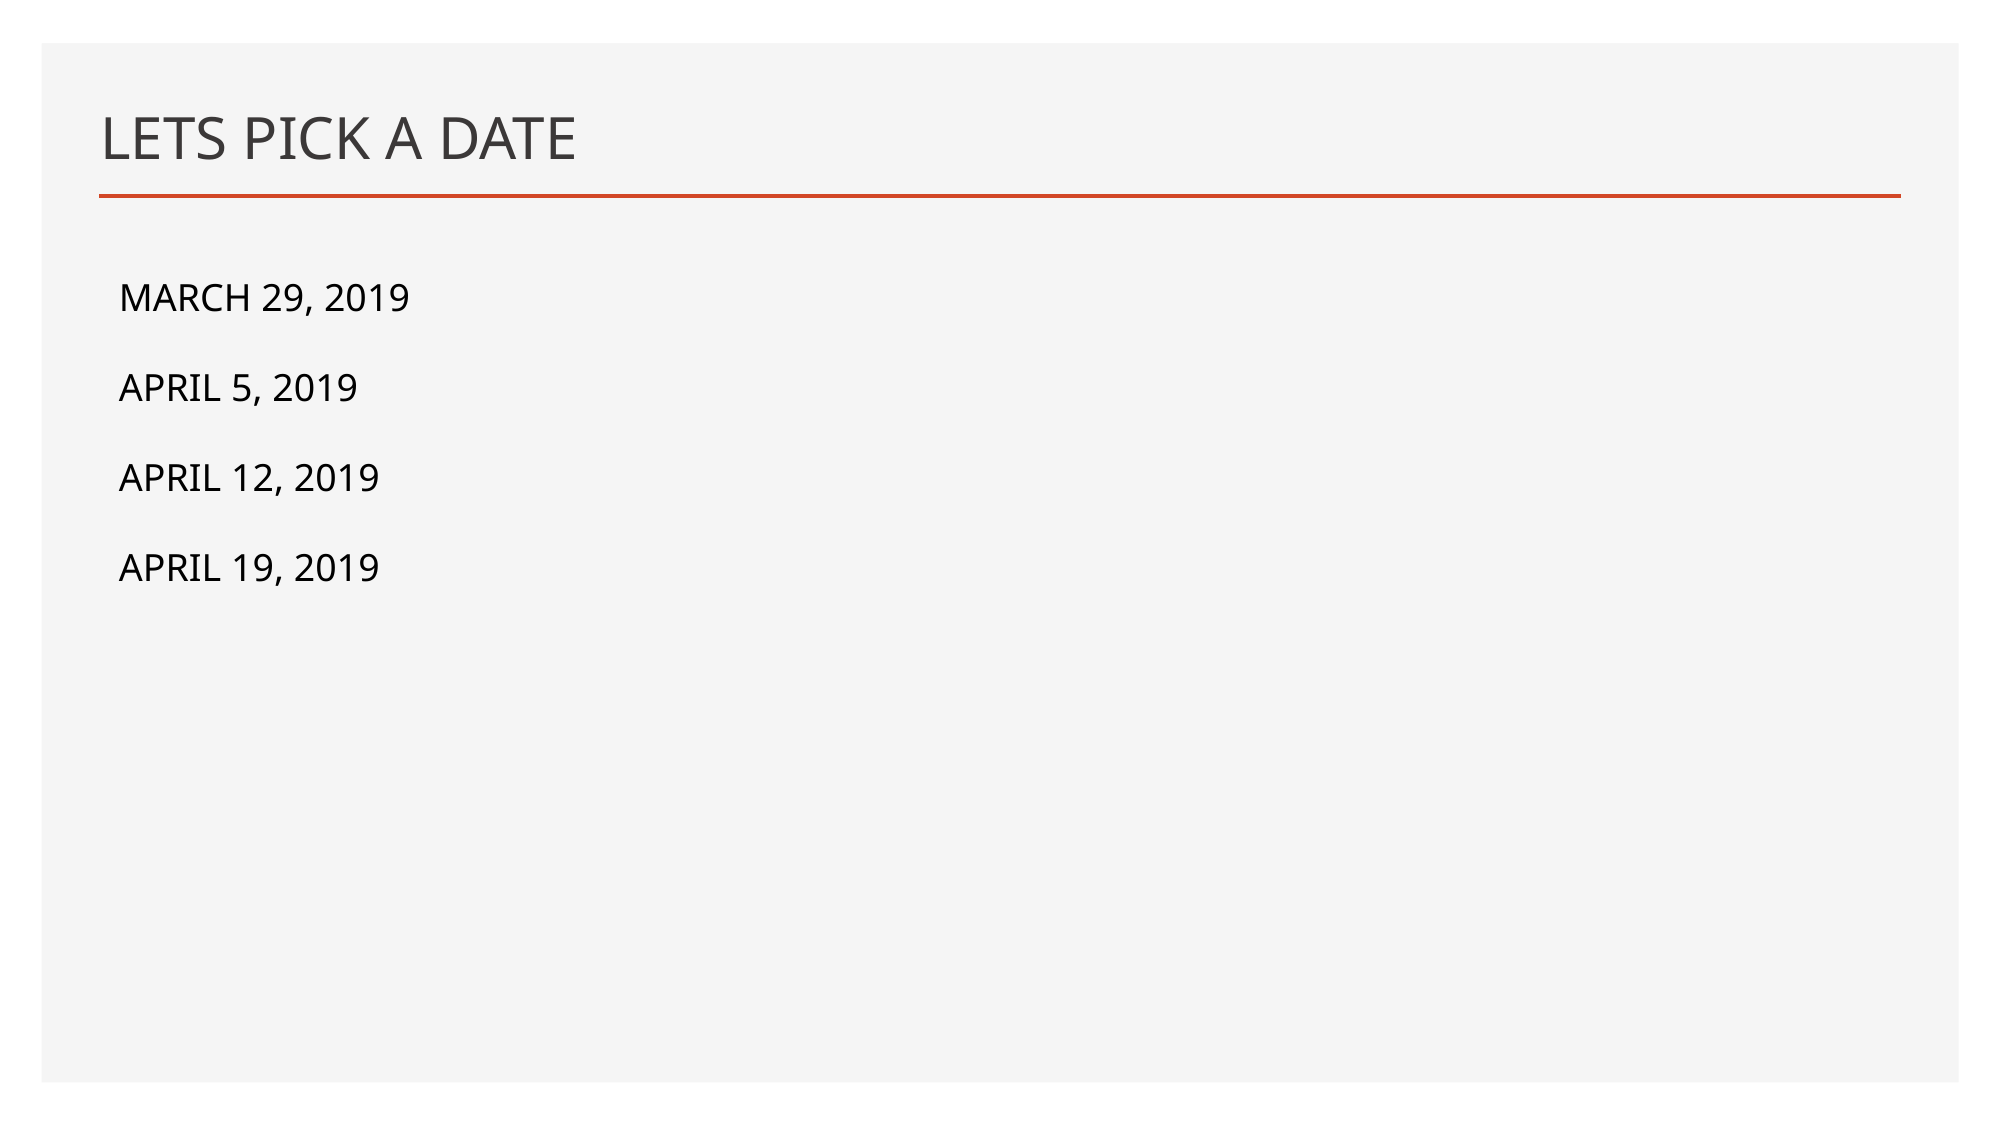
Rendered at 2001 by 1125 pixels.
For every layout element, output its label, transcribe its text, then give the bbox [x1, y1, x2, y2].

text_box MARCH 29, 2019 APRIL 5, 2019 APRIL 12, 2019 APRIL 19, 2019 [104, 266, 1927, 687]
title LETS PICK A DATE [85, 73, 1214, 179]
